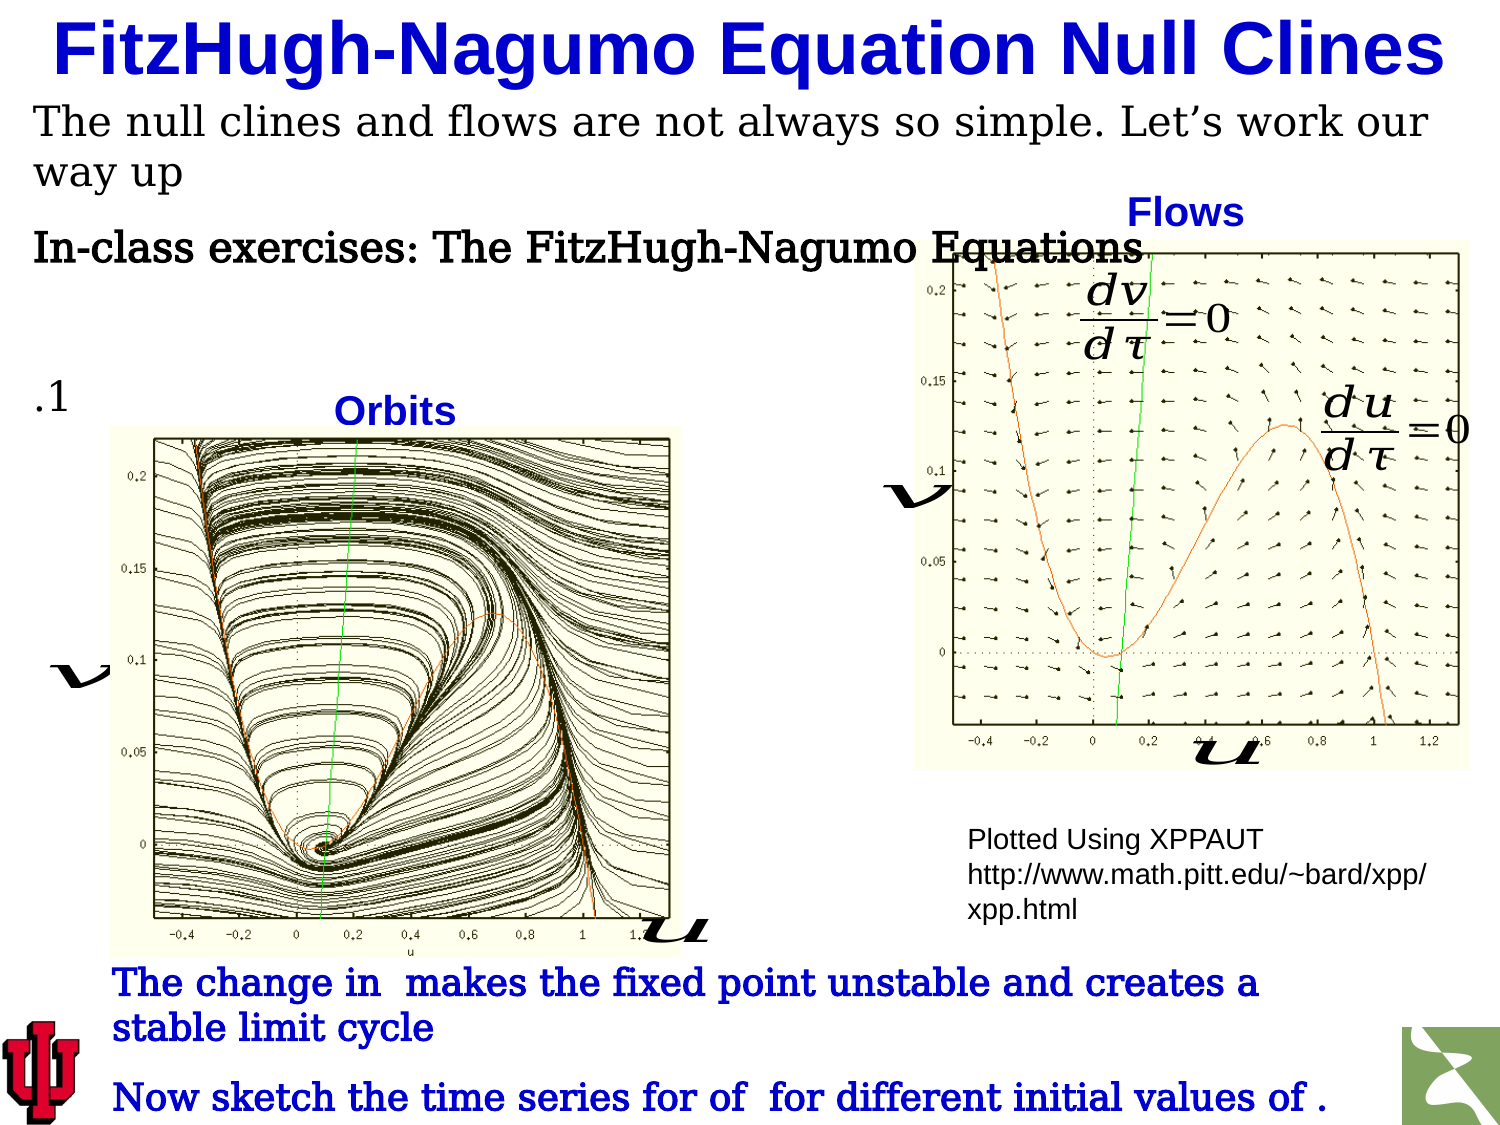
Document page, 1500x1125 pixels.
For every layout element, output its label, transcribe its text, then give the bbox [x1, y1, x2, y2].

title FitzHugh-Nagumo Equation Null Clines [0, 0, 1500, 90]
picture [0, 1020, 80, 1125]
picture [914, 240, 1471, 769]
picture [1402, 1027, 1500, 1125]
text_box Orbits [318, 376, 472, 423]
picture [109, 424, 681, 957]
text_box Plotted Using XPPAUT http://www.math.pitt.edu/~bard/xpp/xpp.html [952, 812, 1447, 933]
text_box Flows [1112, 176, 1261, 239]
